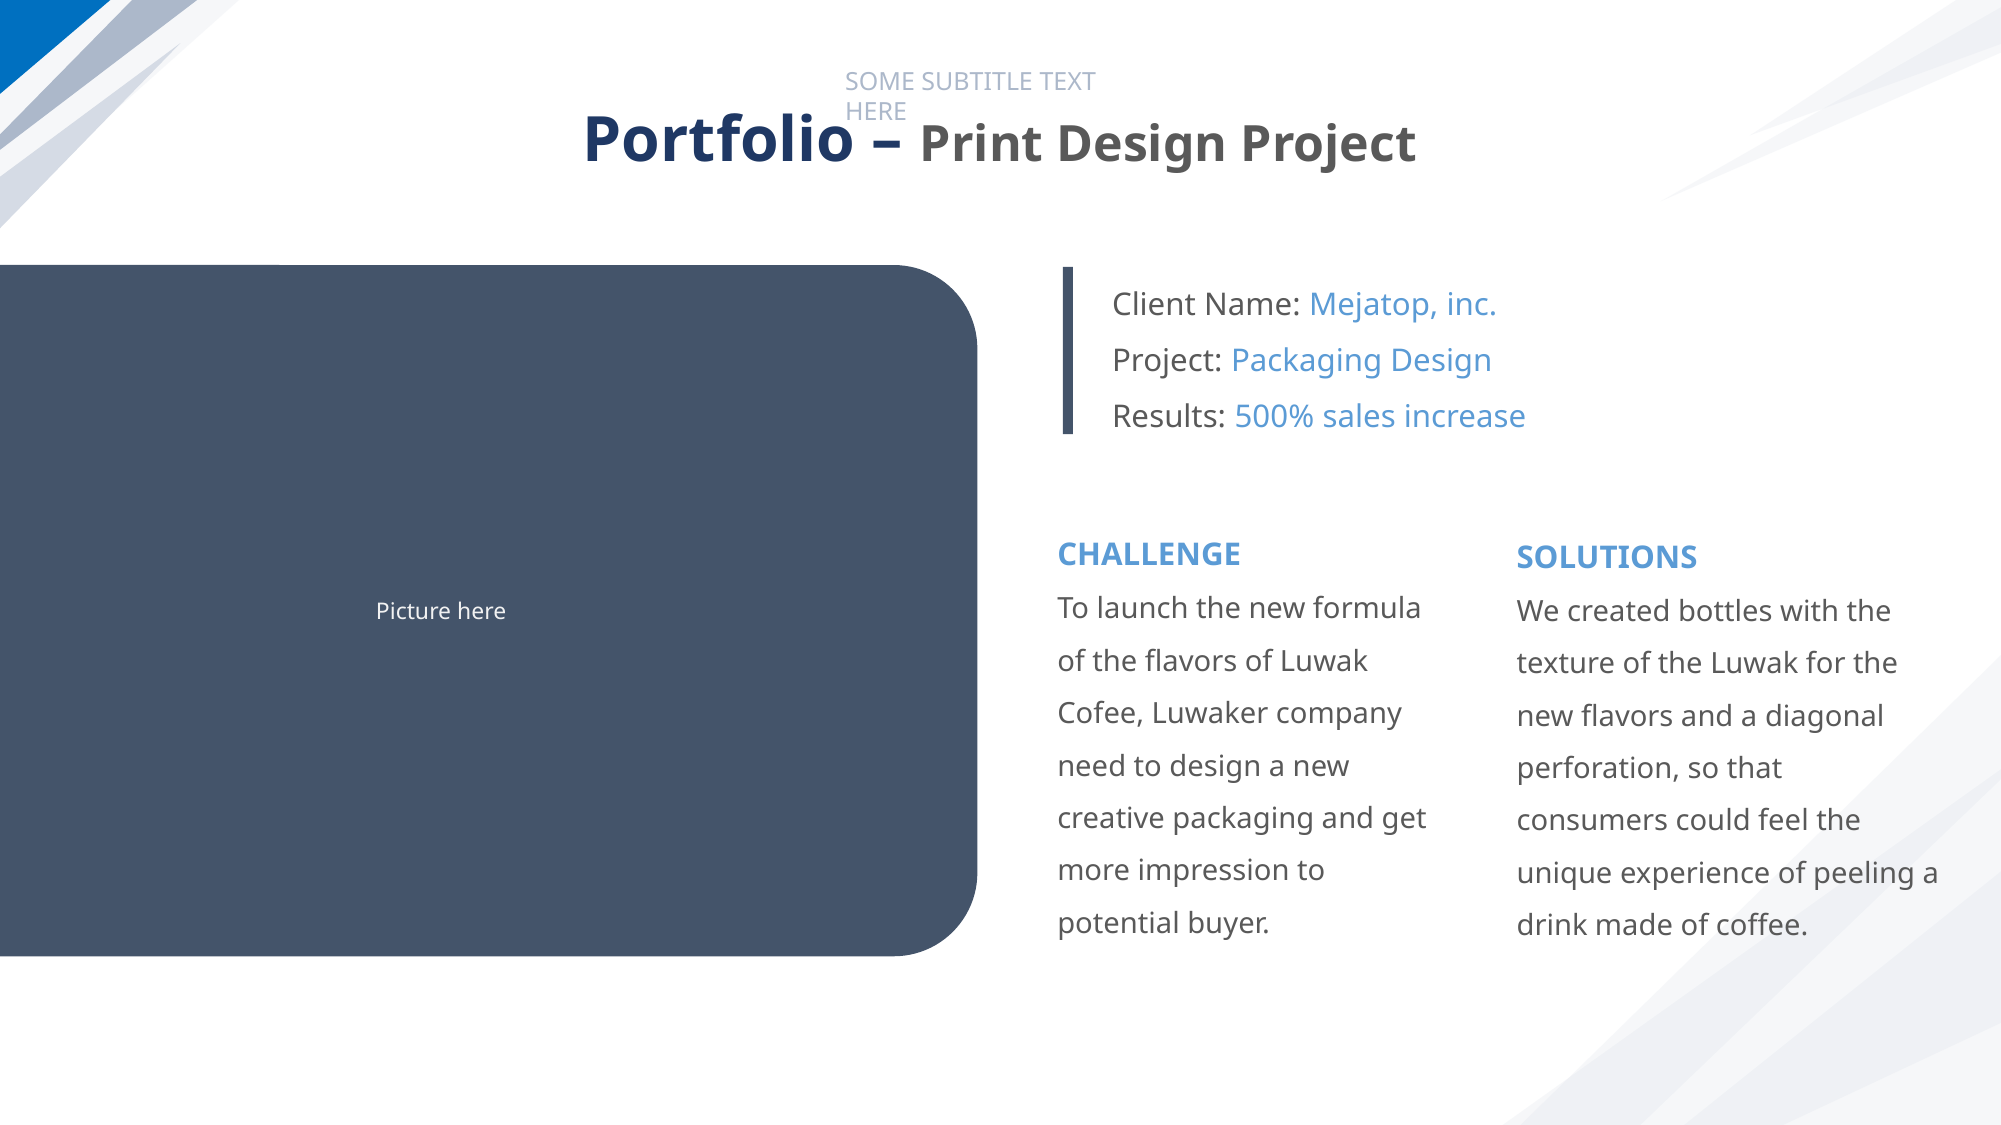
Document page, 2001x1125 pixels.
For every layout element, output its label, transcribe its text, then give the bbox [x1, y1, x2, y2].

text_box CHALLENGE To launch the new formula of the flavors of Luwak Cofee, Luwaker company need to design a new creative packaging and get more impression to potential buyer. [1037, 524, 1475, 954]
text_box Client Name: Mejatop, inc. Project: Packaging Design Results: 500% sales increase [1091, 255, 1815, 447]
text_box SOME SUBTITLE TEXT HERE [830, 57, 1170, 104]
text_box SOLUTIONS We created bottles with the texture of the Luwak for the new flavors and a diagonal perforation, so that consumers could feel the unique experience of peeling a drink made of coffee. [1496, 527, 1960, 957]
text_box [1062, 266, 1073, 435]
text_box Picture here [0, 264, 978, 957]
title Portfolio – Print Design Project [137, 73, 1863, 210]
